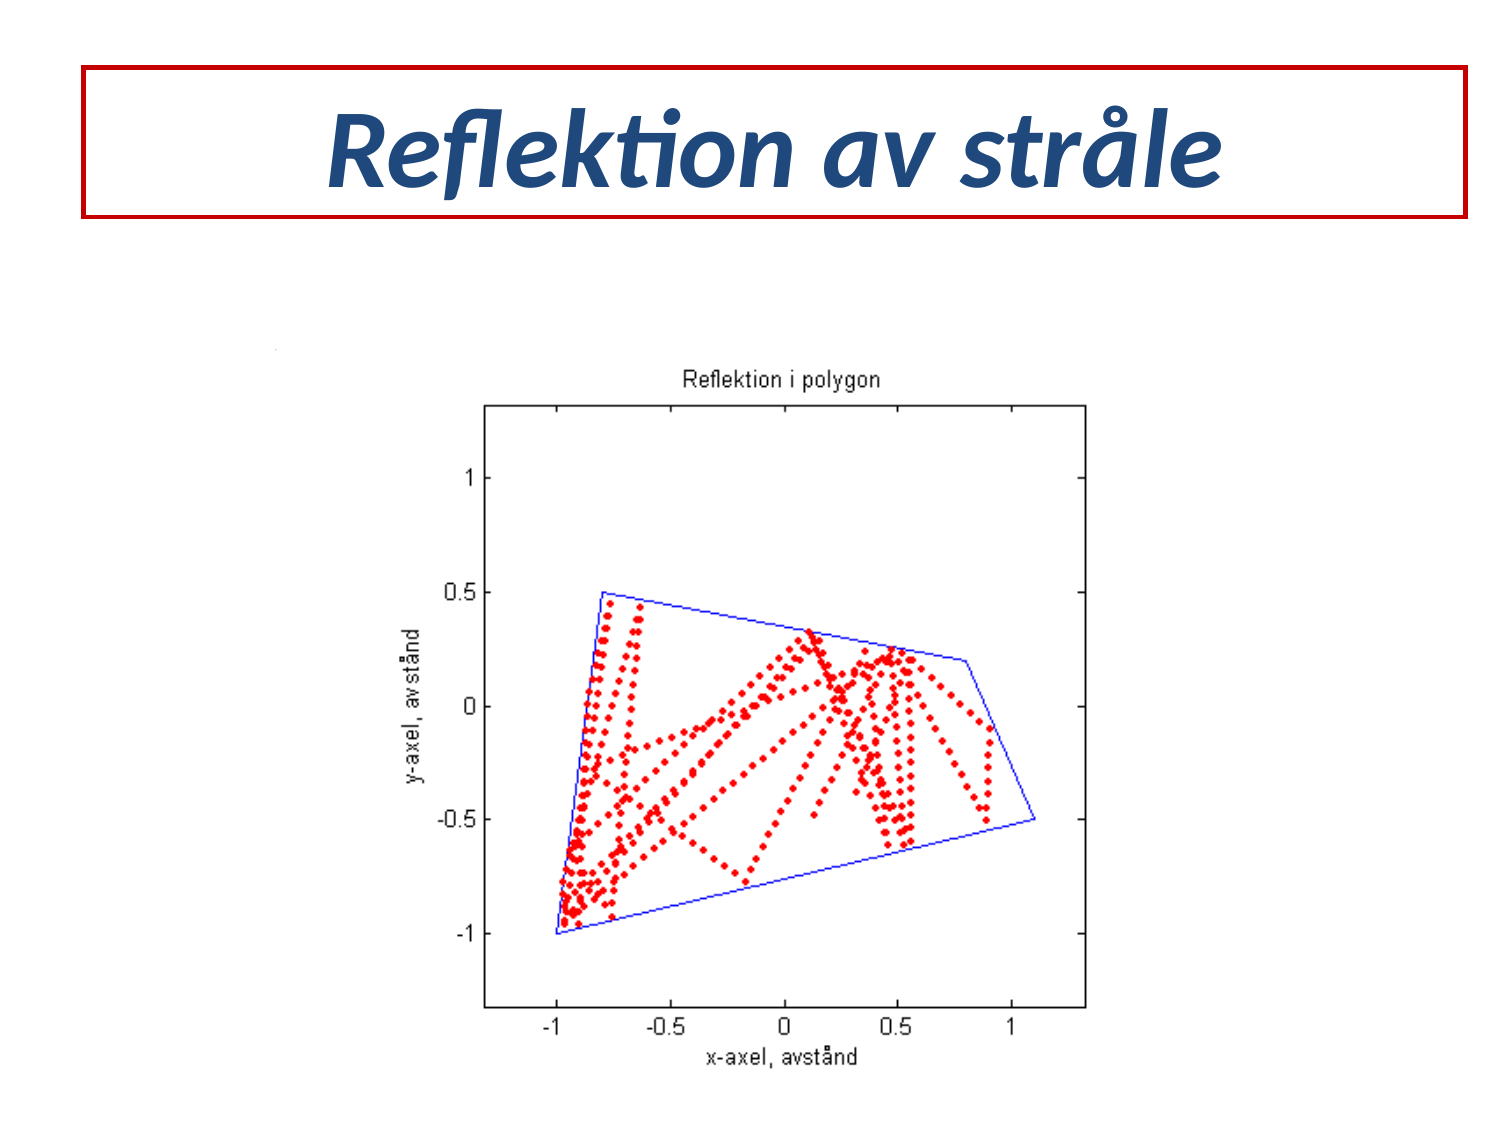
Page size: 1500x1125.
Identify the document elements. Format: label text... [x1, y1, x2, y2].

text_box Reflektion av stråle [83, 67, 1466, 217]
picture [274, 349, 1259, 1088]
